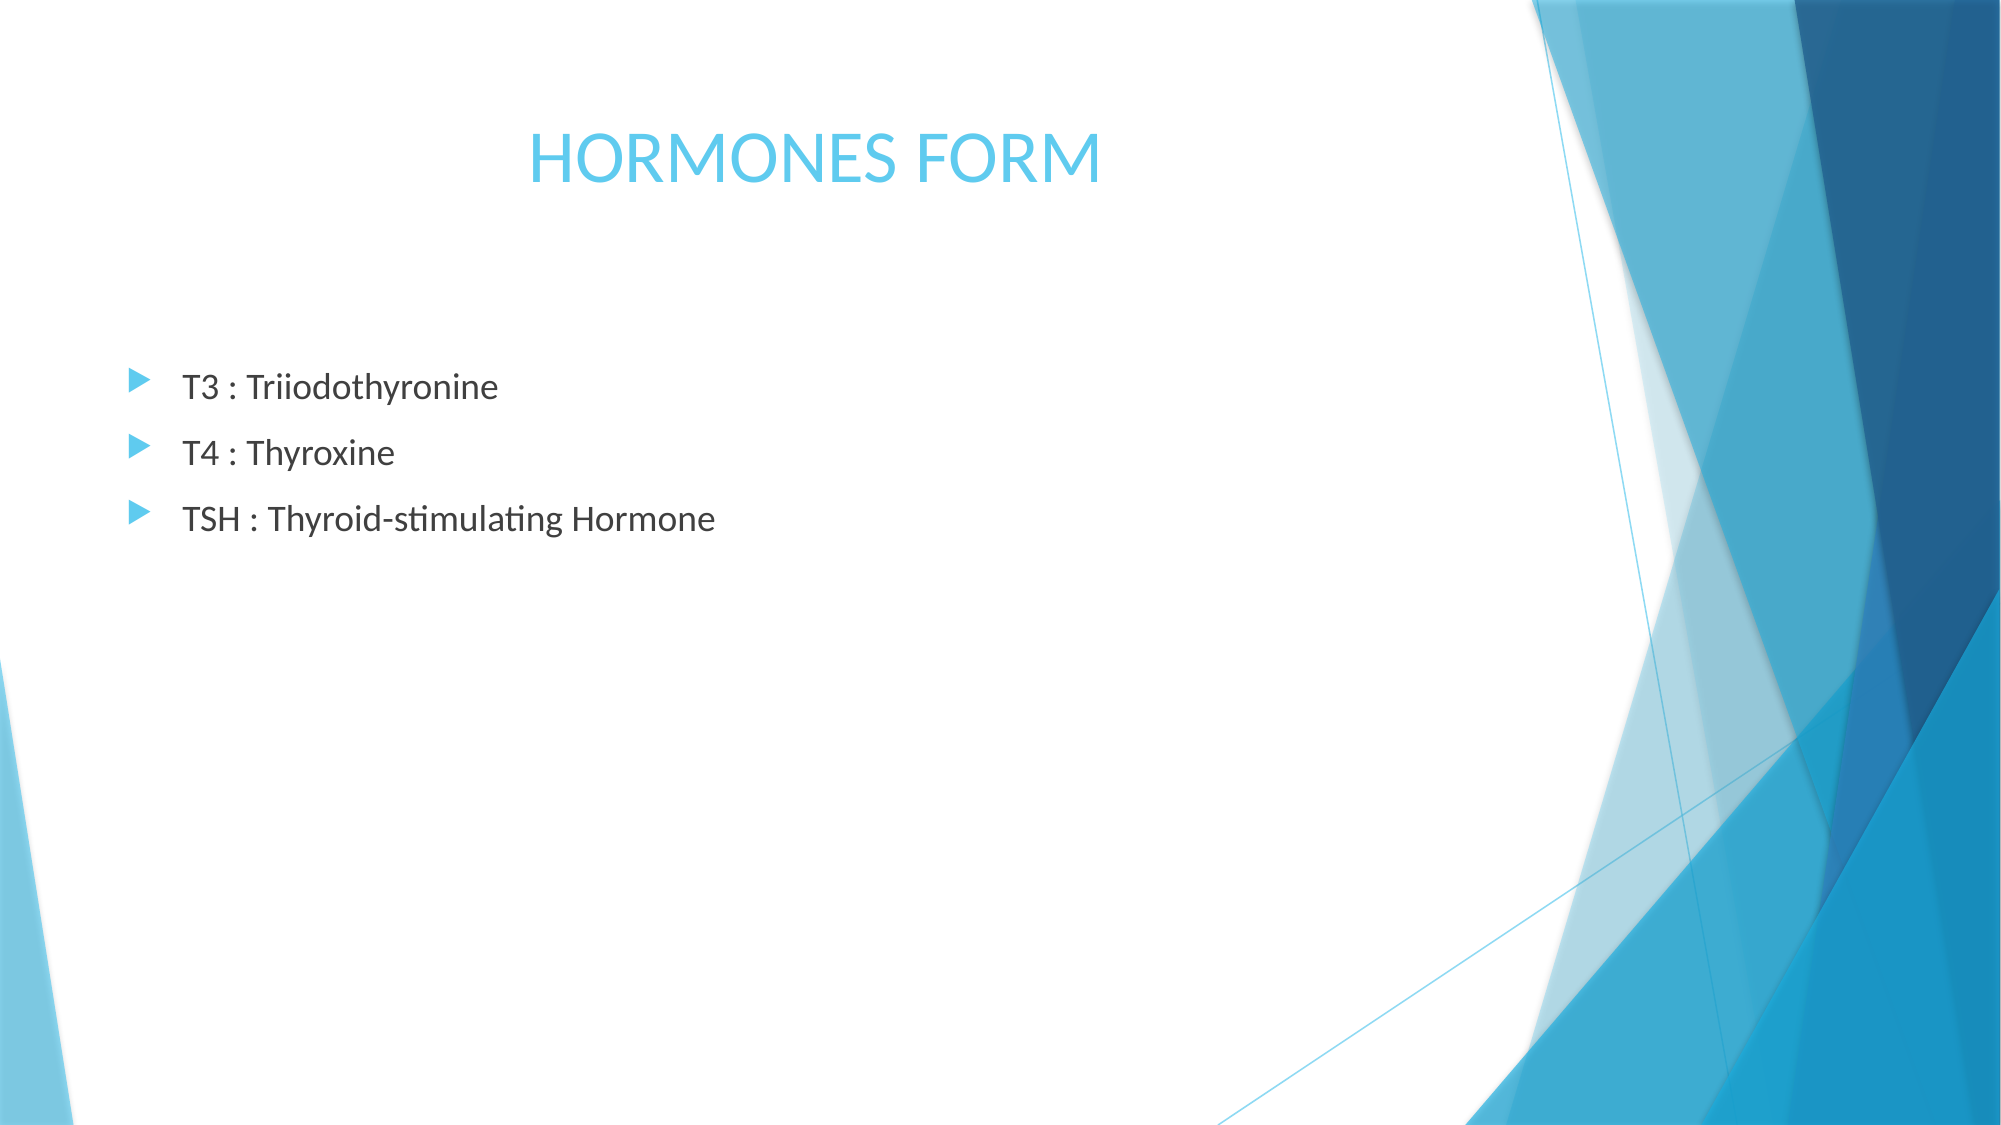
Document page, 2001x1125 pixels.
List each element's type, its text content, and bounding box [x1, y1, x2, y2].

title HORMONES FORM [111, 99, 1522, 317]
list T3 : Triiodothyronine T4 : Thyroxine TSH : Thyroid-stimulating Hormone [111, 354, 1522, 992]
